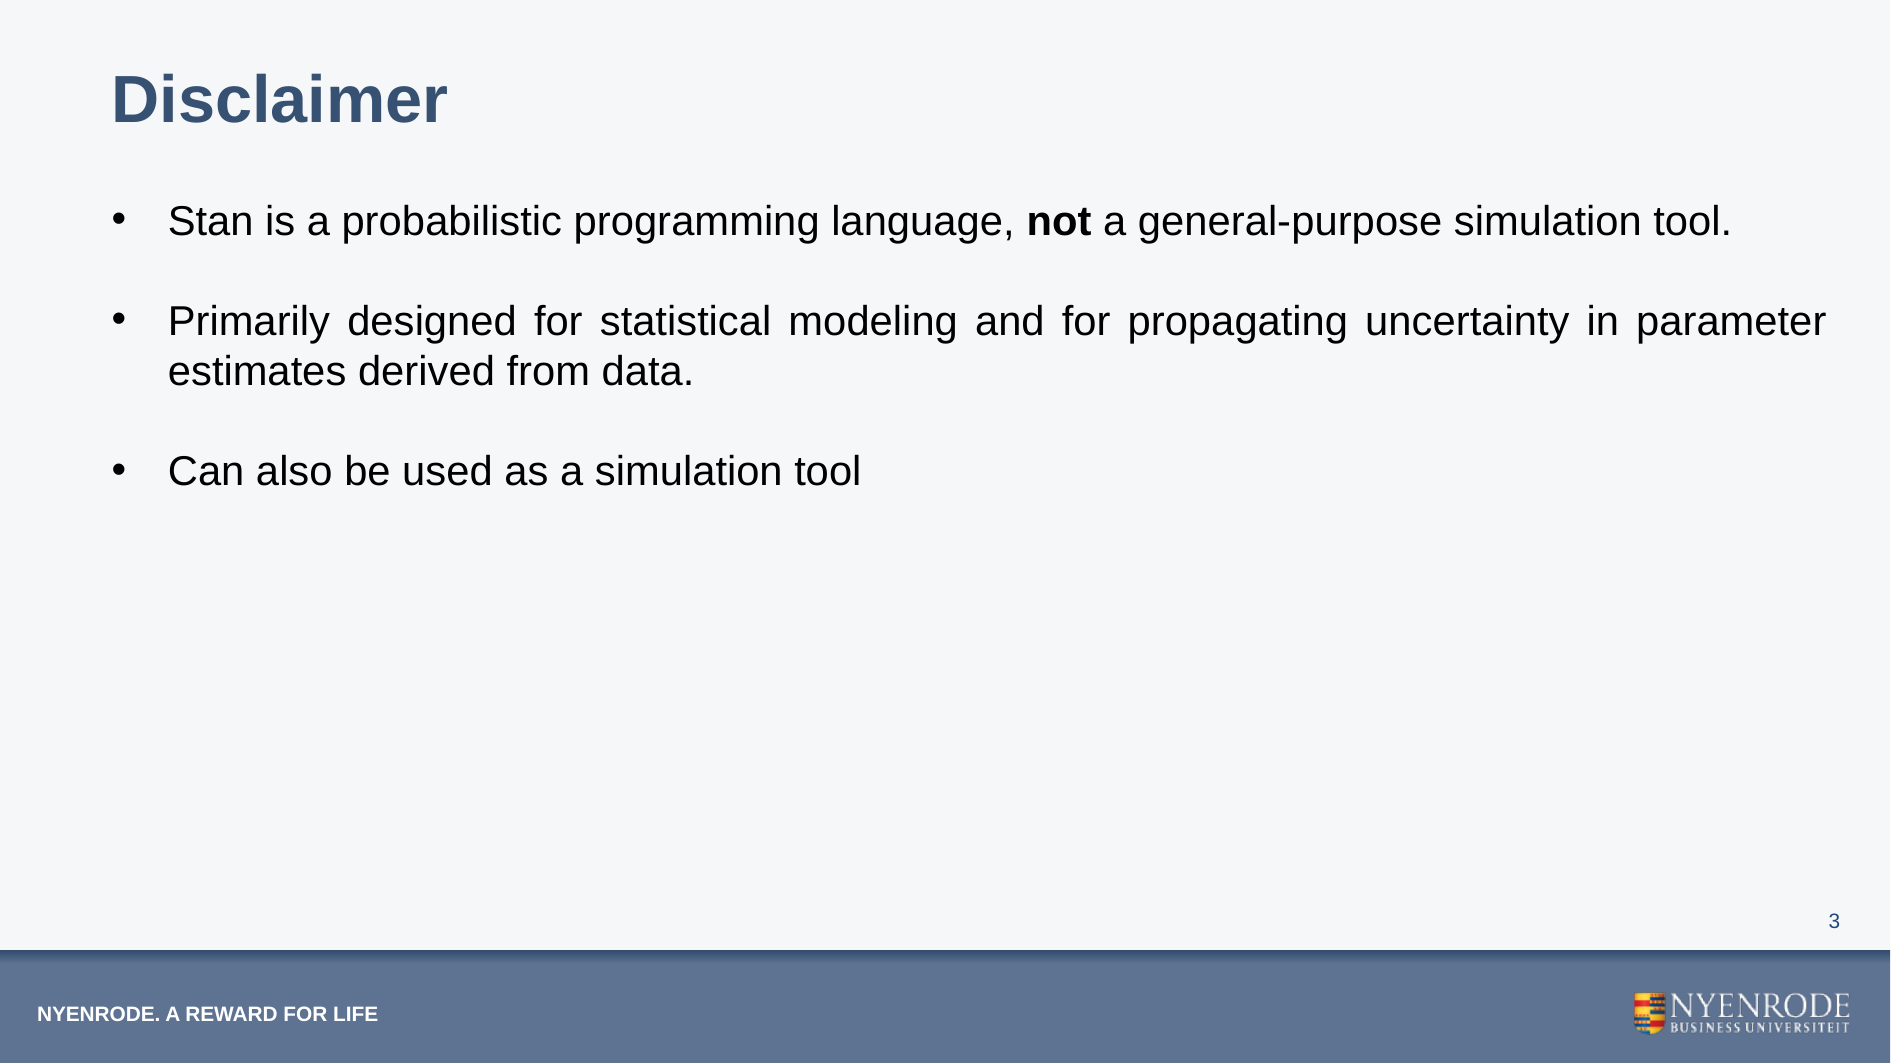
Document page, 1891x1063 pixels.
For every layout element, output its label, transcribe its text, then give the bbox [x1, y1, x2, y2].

title Disclaimer [96, 65, 1722, 186]
list Stan is a probabilistic programming language, not a general-purpose simulation tool. Primarily designed for statistical modeling and for propagating uncertainty in parameter estimates derived from data. Can also be used as a simulation tool [96, 186, 1843, 890]
slide_number 3 [1786, 899, 1883, 941]
picture [1630, 988, 1854, 1038]
